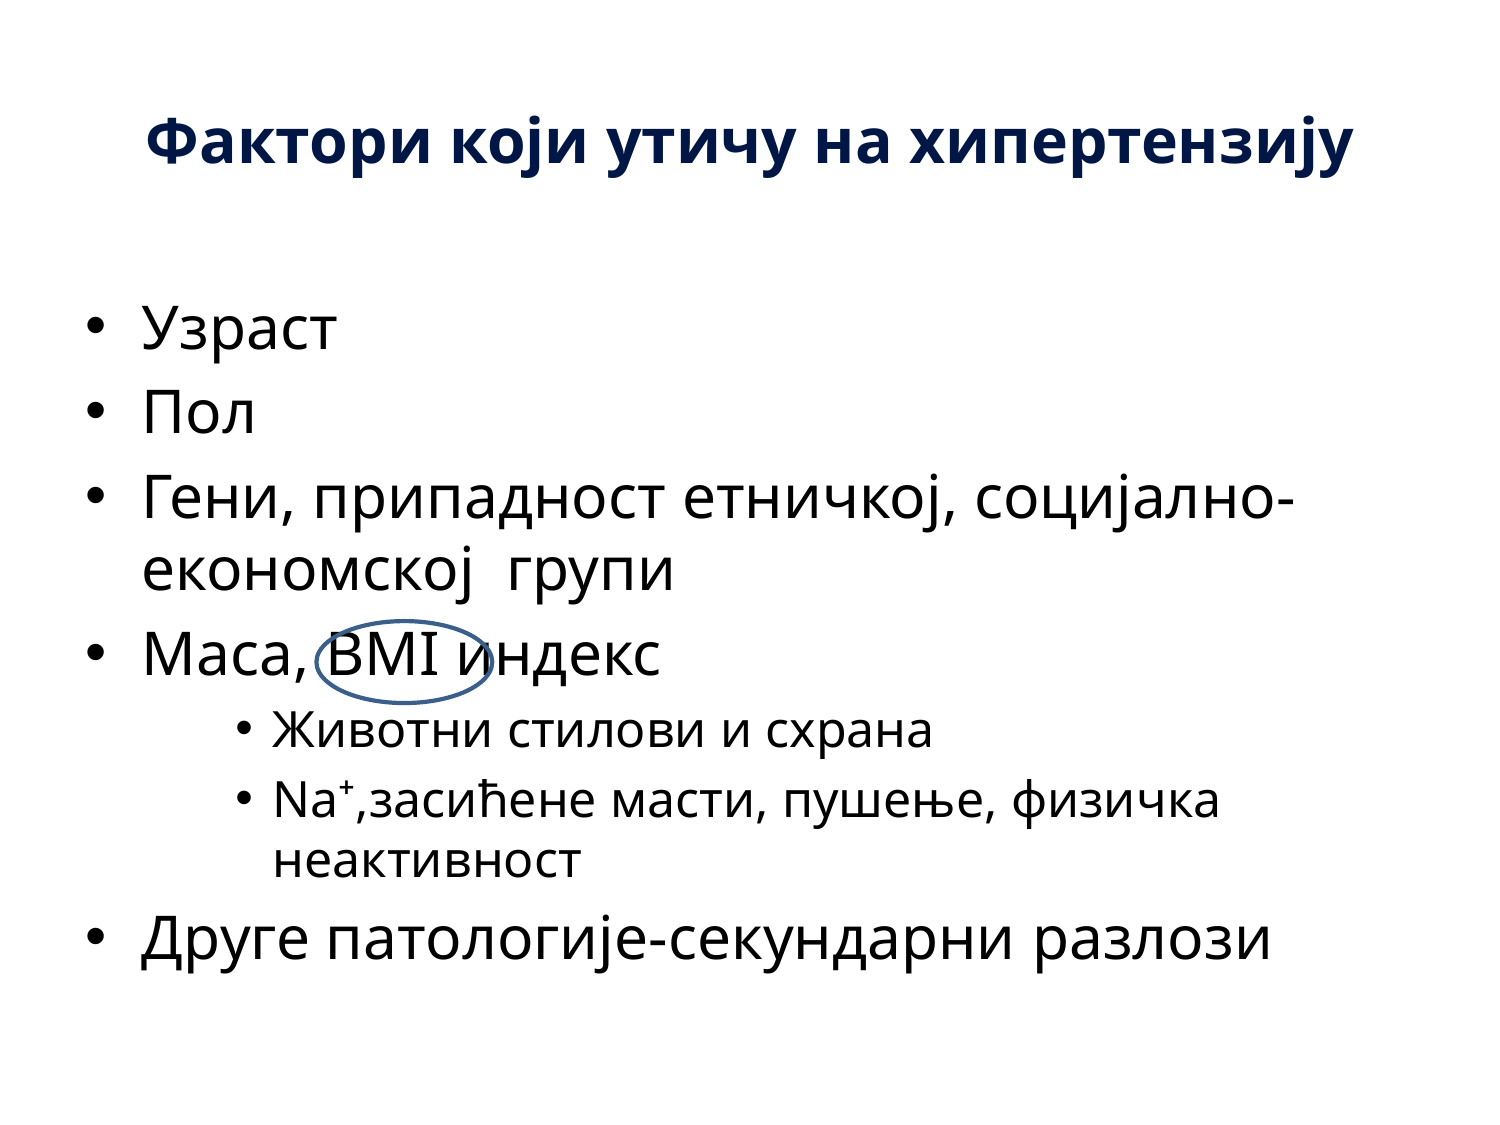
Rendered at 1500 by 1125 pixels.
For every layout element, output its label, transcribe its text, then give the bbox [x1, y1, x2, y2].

title Фактори који утичу на хипертензију [75, 45, 1425, 233]
text_box [314, 618, 495, 706]
list Узраст Пол Гени, припадност етничкој, социјално-економској групи Маса, BMI индекс Животни стилови и схрана Nа⁺,засићене масти, пушење, физичка неактивност Друге патологије-секундарни разлози [70, 281, 1421, 1079]
